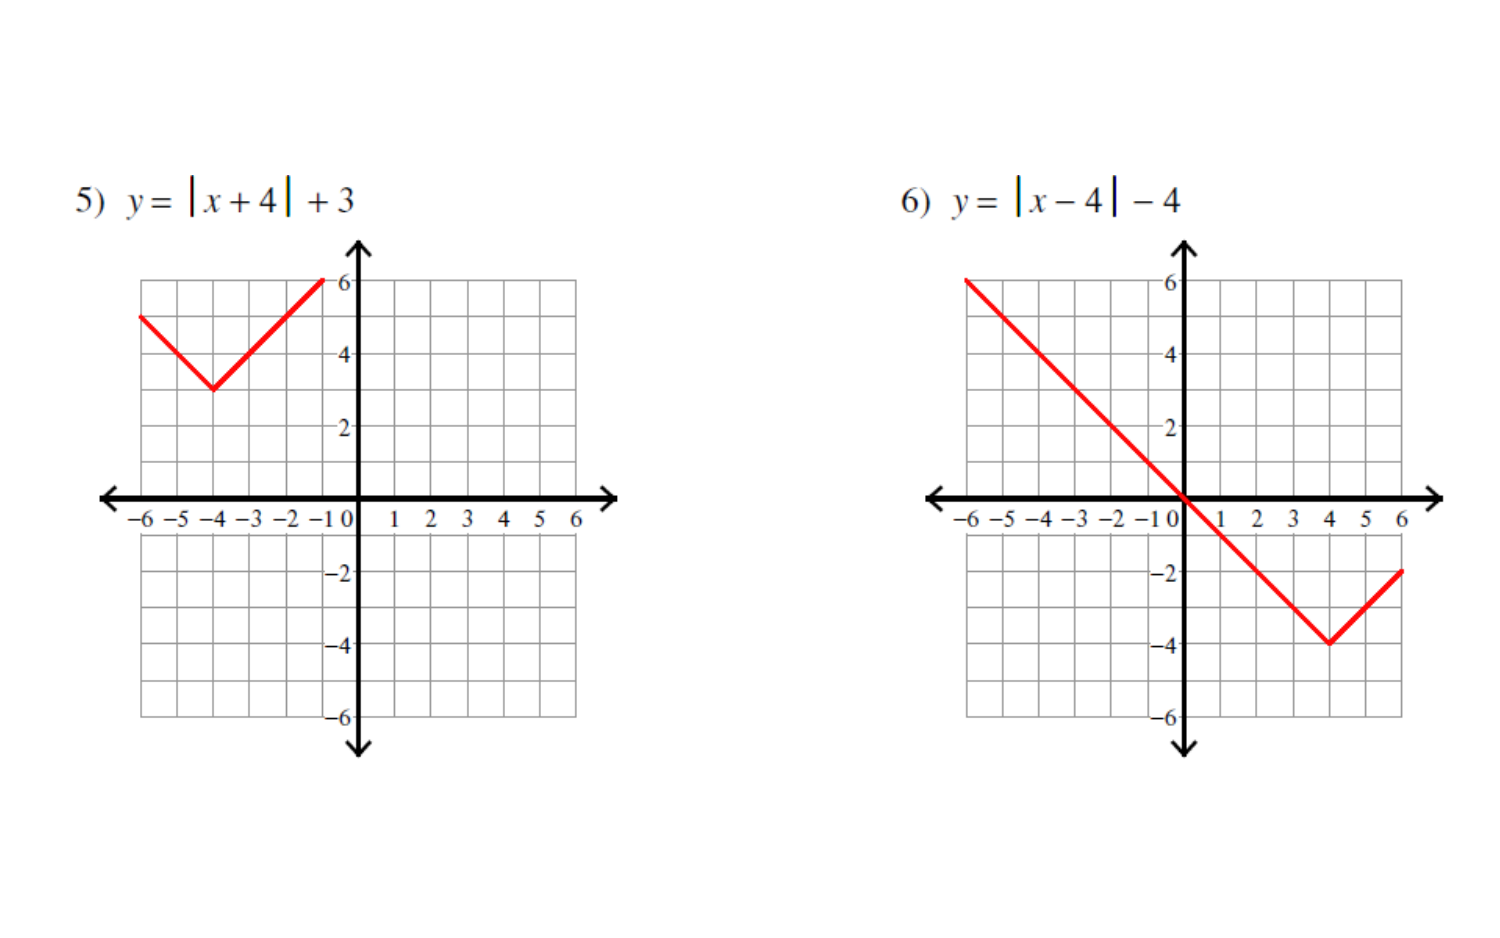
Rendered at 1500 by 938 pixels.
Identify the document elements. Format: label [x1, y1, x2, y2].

picture [53, 174, 1447, 763]
